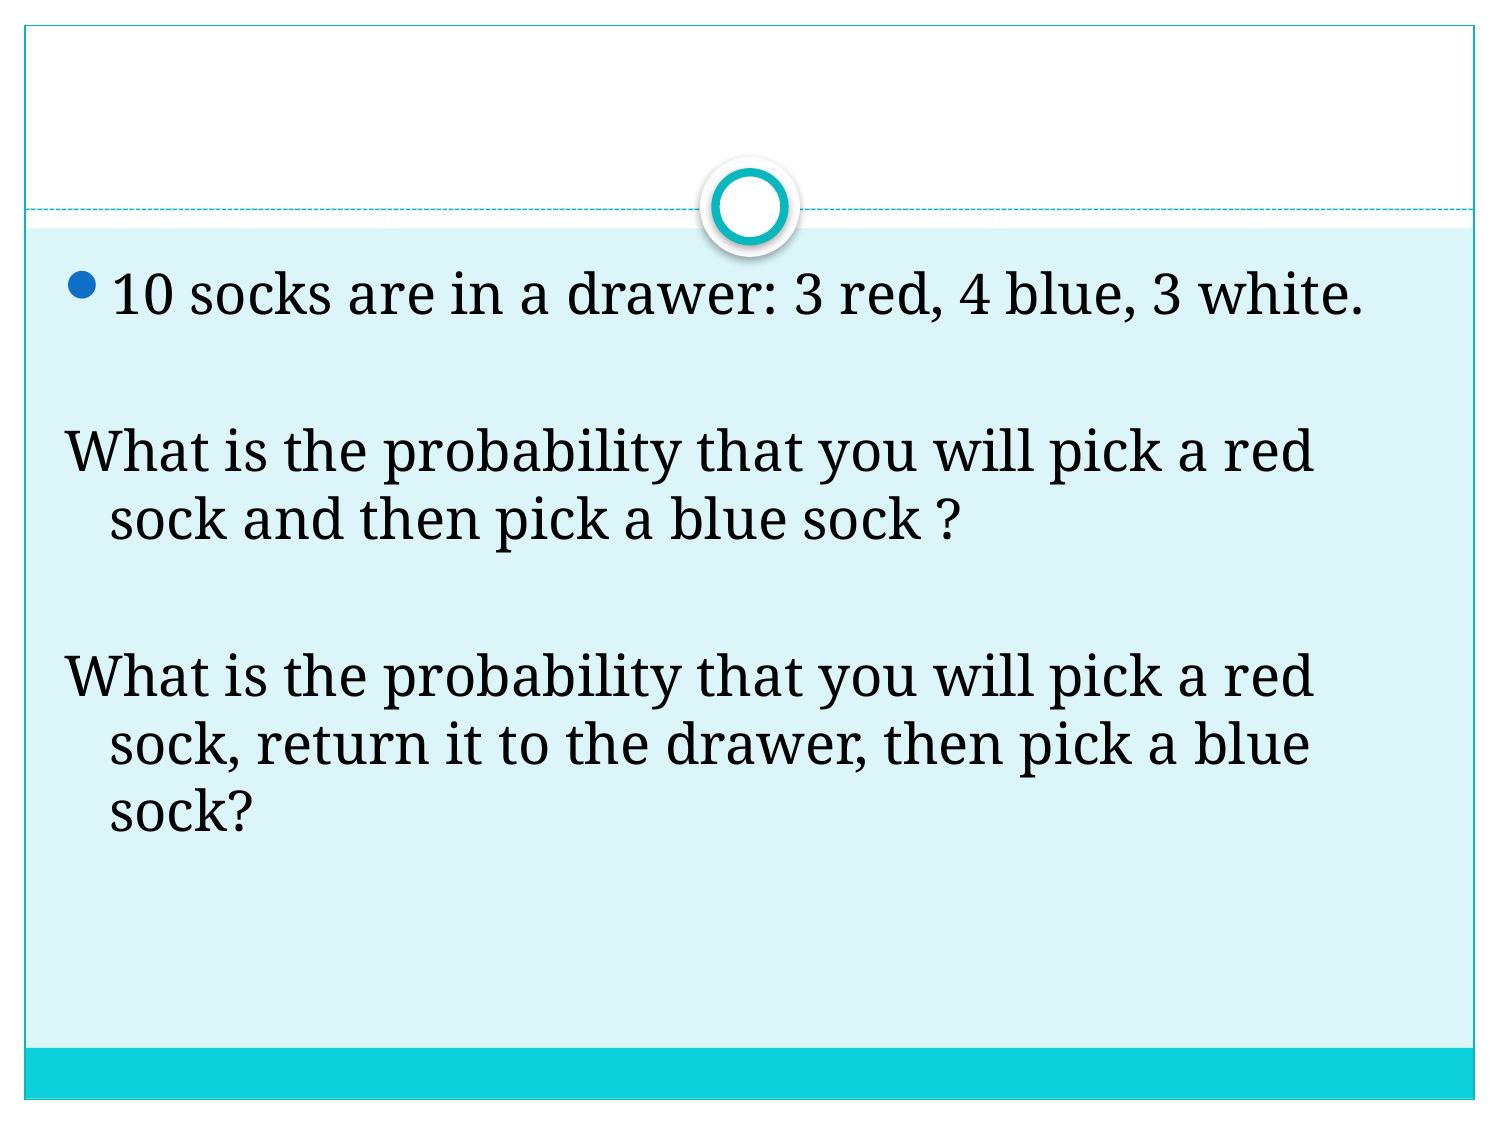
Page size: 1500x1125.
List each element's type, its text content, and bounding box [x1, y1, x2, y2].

list 10 socks are in a drawer: 3 red, 4 blue, 3 white. What is the probability that you will pick a red sock and then pick a blue sock ? What is the probability that you will pick a red sock, return it to the drawer, then pick a blue sock? [49, 250, 1445, 1001]
